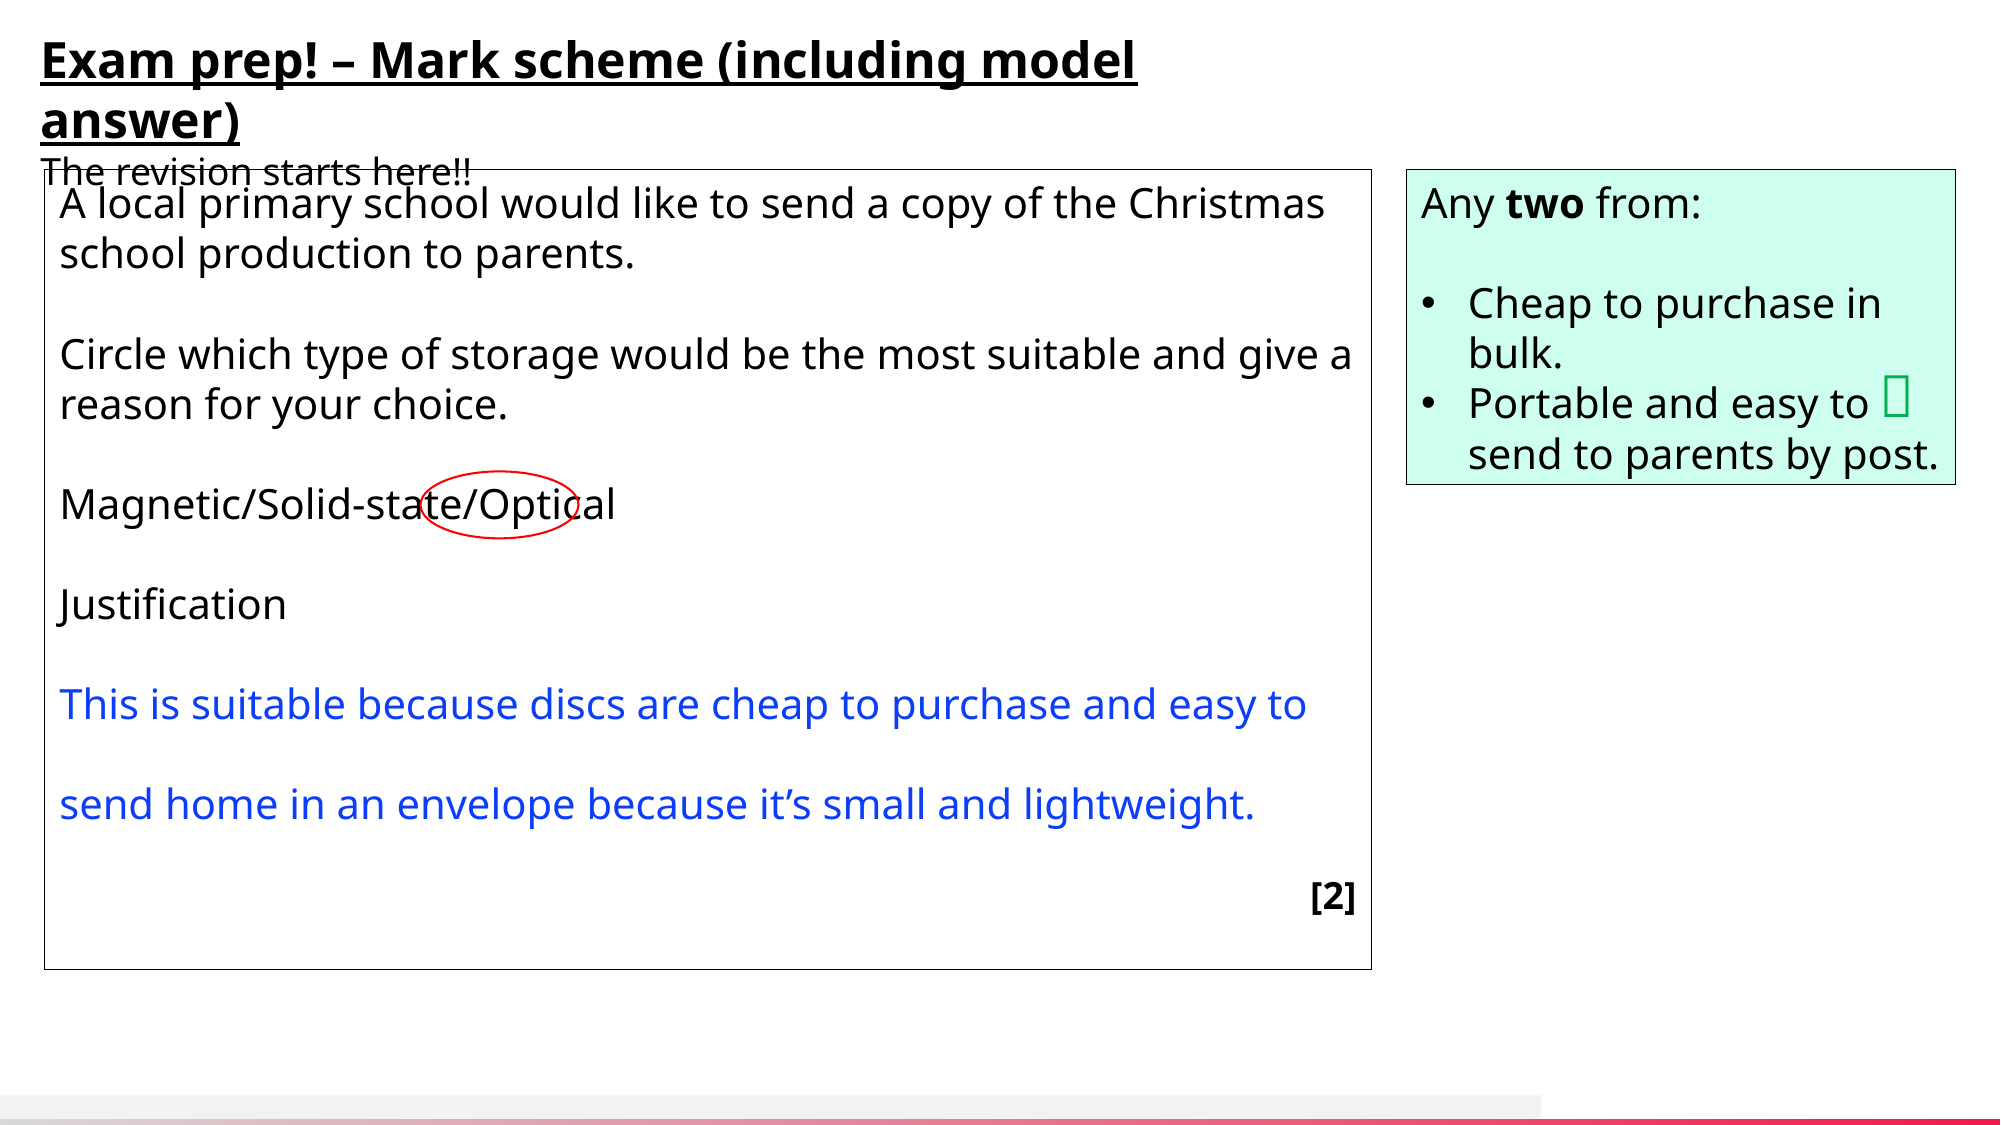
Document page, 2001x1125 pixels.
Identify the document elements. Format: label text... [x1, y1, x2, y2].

text_box Exam prep! – Mark scheme (including model answer) The revision starts here!! [25, 21, 1283, 201]
text_box A local primary school would like to send a copy of the Christmas school production to parents. Circle which type of storage would be the most suitable and give a reason for your choice. Magnetic/Solid-state/Optical Justification This is suitable because discs are cheap to purchase and easy to send home in an envelope because it’s small and lightweight. [2] [44, 169, 1372, 970]
text_box Any two from: Cheap to purchase in bulk. Portable and easy to send to parents by post. [1406, 169, 1956, 485]
text_box  [1864, 351, 1956, 437]
text_box [419, 470, 580, 540]
